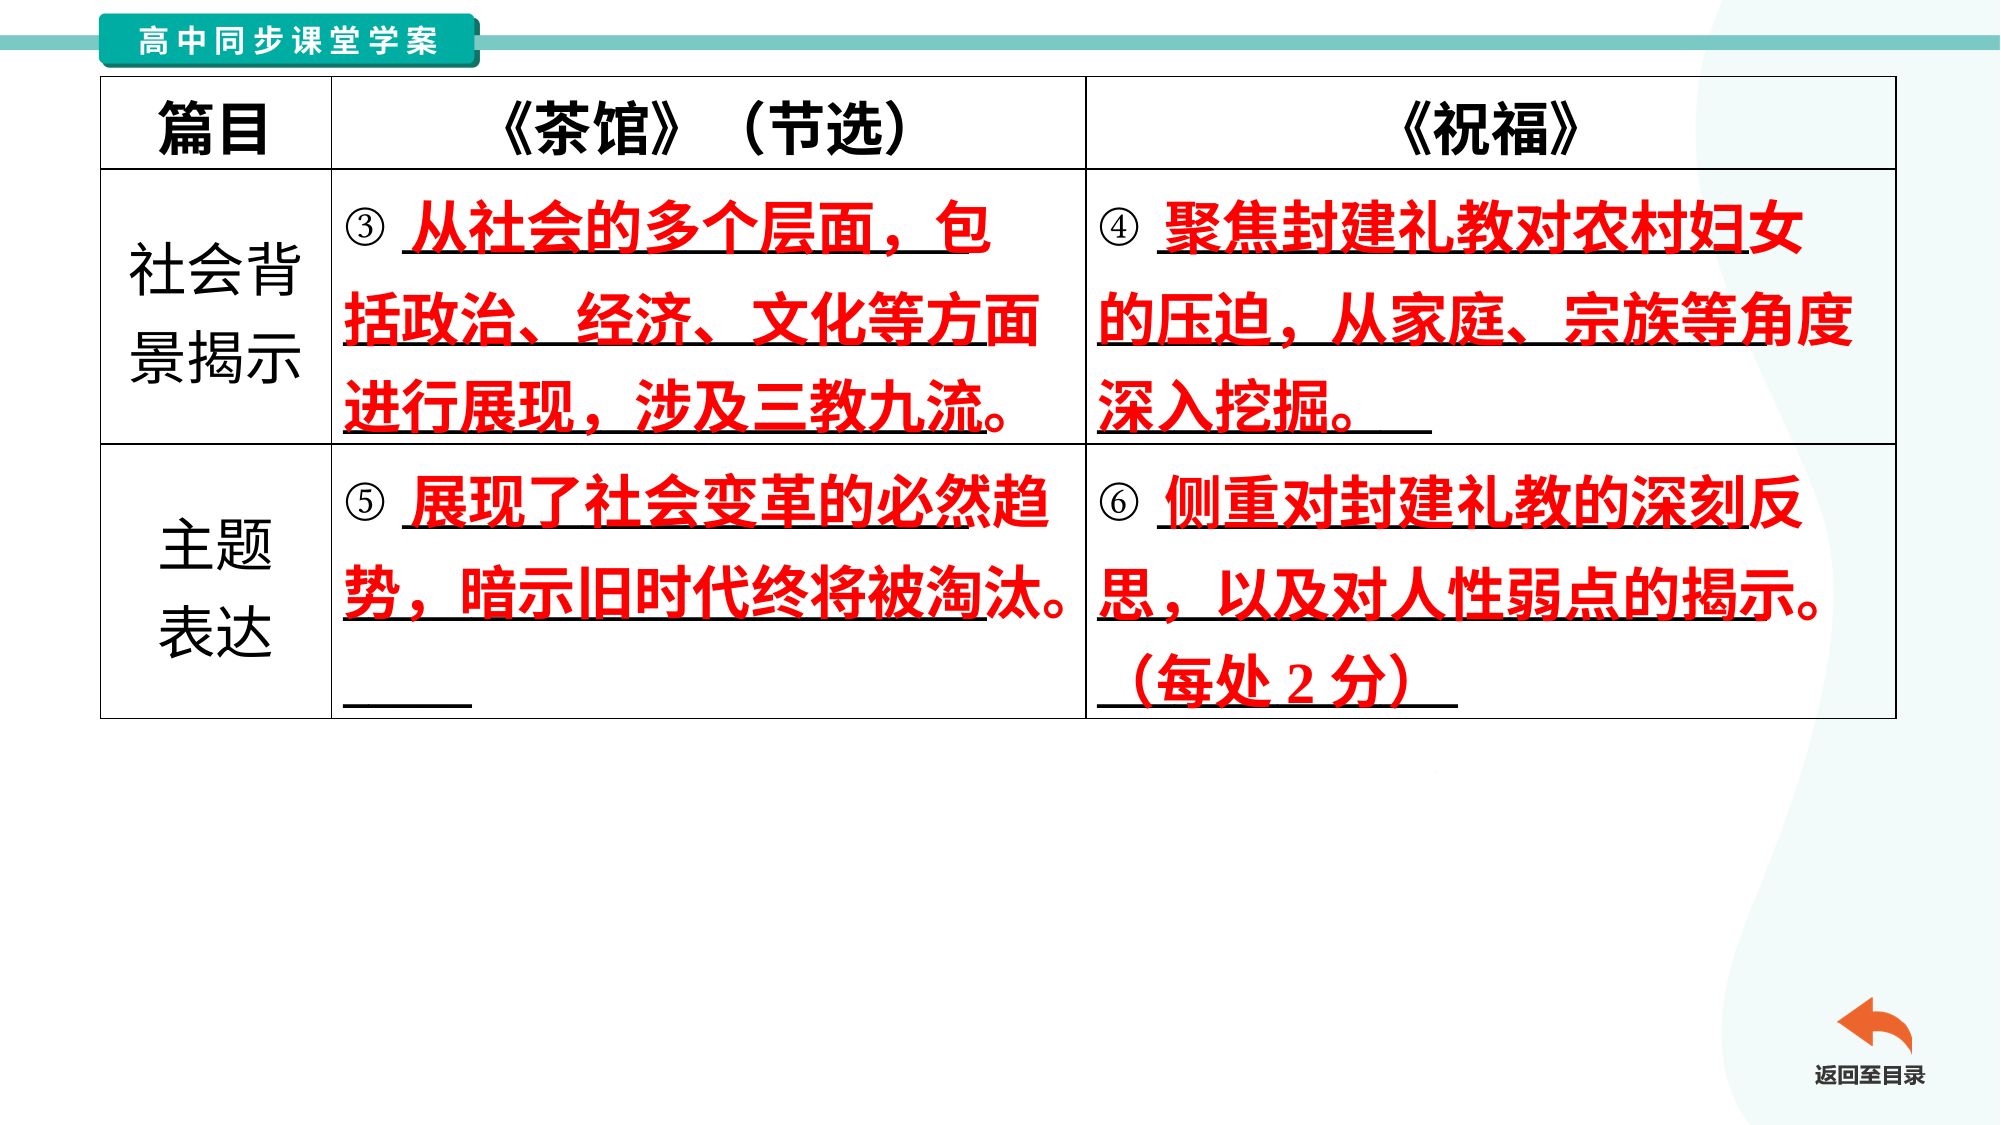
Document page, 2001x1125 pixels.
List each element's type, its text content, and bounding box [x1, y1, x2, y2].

text_box 侧重对封建礼教的深刻反 思，以及对人性弱点的揭示。 （每处2分） [1097, 444, 1887, 708]
table_cell ⑥ _______________________ __________________________ ______________ [1087, 445, 1895, 718]
table_cell 社会背 景揭示 [101, 170, 331, 443]
table_cell ⑤ ______________________ _________________________ _____ [332, 445, 1085, 718]
table_cell ③ ______________________ _________________________ _________________________ [332, 170, 1085, 443]
table_cell ④ _______________________ __________________________ _____________ [1087, 170, 1895, 443]
picture [0, 0, 2000, 1125]
text_box 聚焦封建礼教对农村妇女 的压迫，从家庭、宗族等角度 深入挖掘。 [1097, 169, 1887, 433]
table_header 《茶馆》（节选） [332, 77, 1085, 168]
text_box 从社会的多个层面，包 括政治、经济、文化等方面 进行展现，涉及三教九流。 [343, 169, 1077, 433]
table_header 篇目 [101, 77, 331, 168]
table_header 《祝福》 [1087, 77, 1895, 168]
table_cell 主题 表达 [101, 445, 331, 718]
text_box 展现了社会变革的必然趋势，暗示旧时代终将被淘汰。 [343, 444, 1077, 709]
